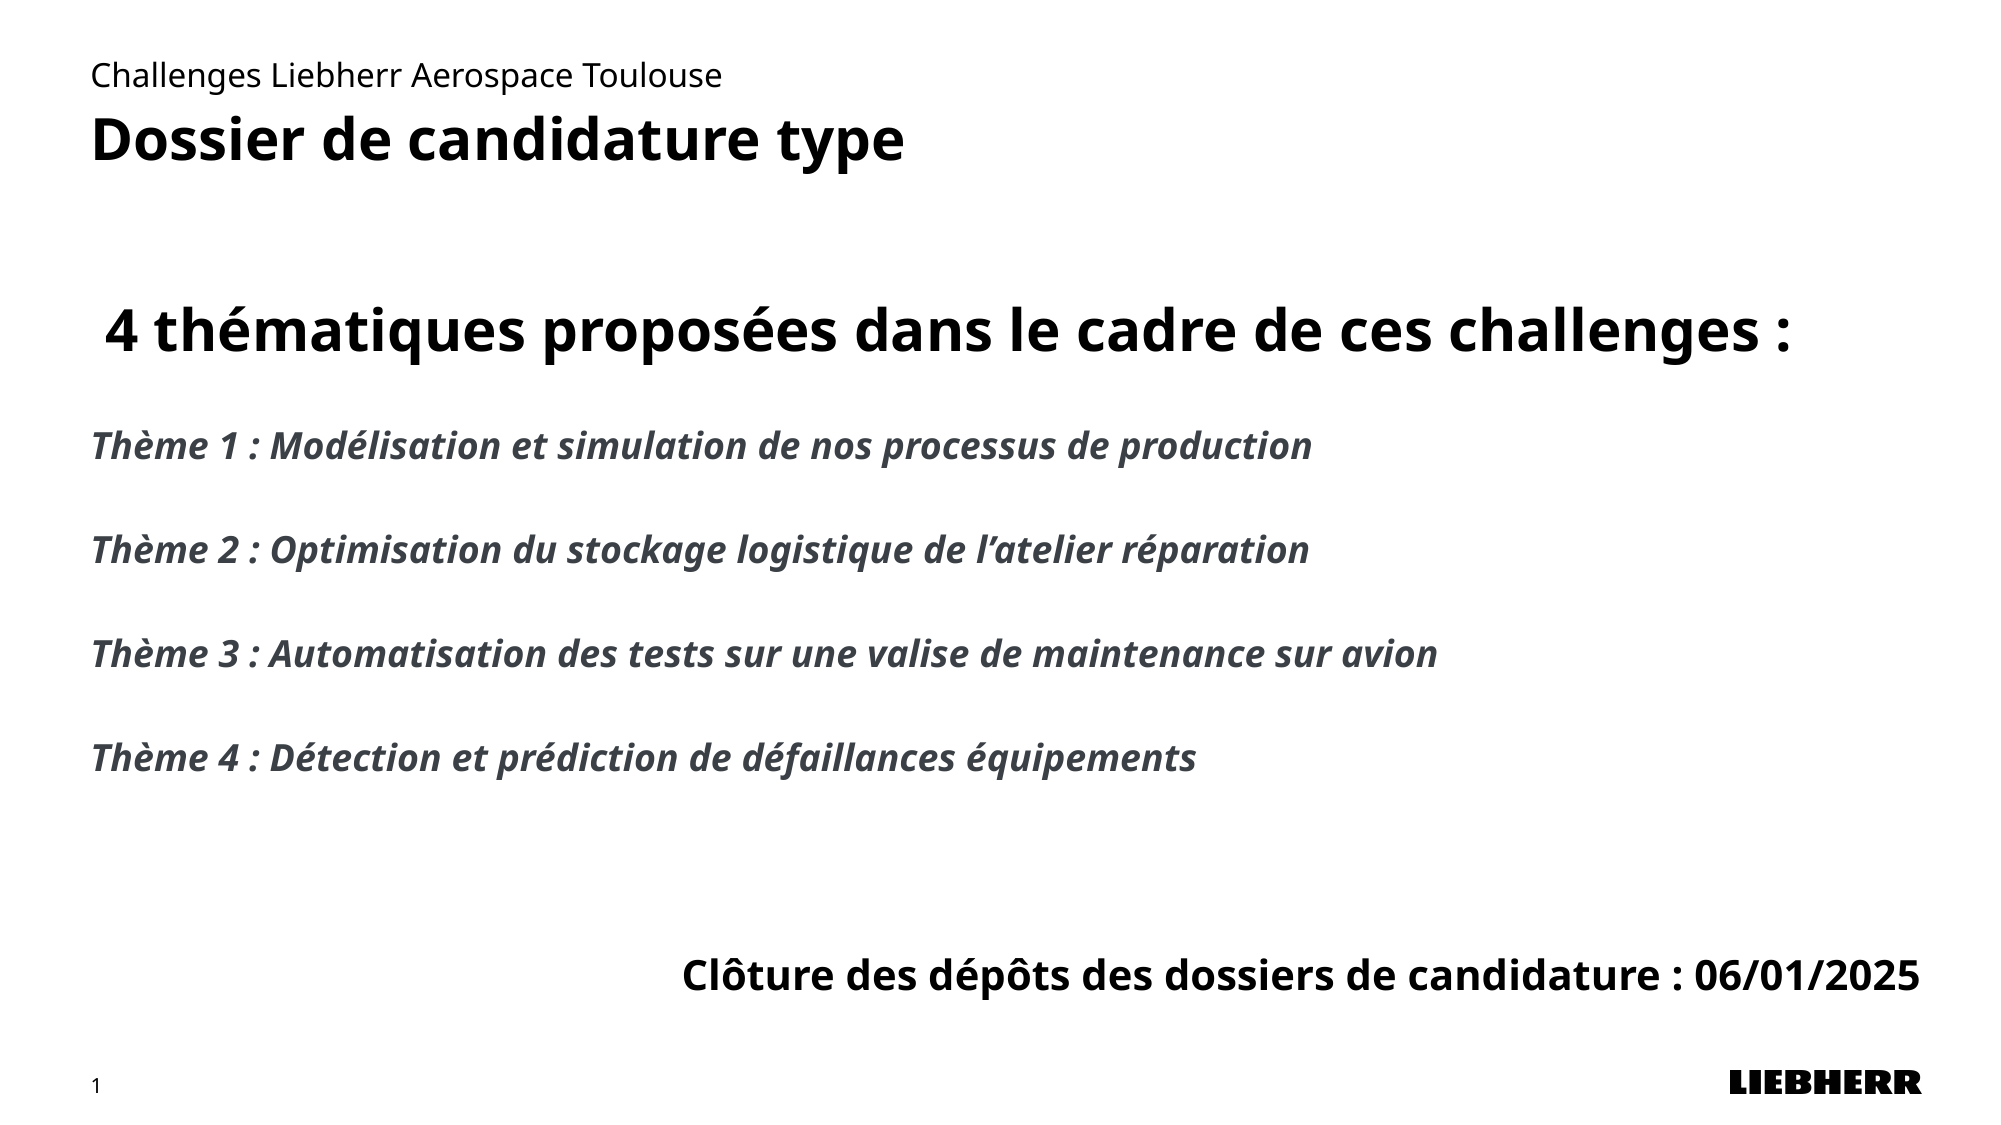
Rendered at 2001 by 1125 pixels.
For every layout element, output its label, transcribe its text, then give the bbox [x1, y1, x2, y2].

picture [1730, 1070, 1922, 1094]
slide_number 1 [90, 1074, 138, 1099]
list Challenges Liebherr Aerospace Toulouse [90, 41, 1922, 94]
title Dossier de candidature type [90, 101, 1922, 173]
list 4 thématiques proposées dans le cadre de ces challenges : Thème 1 : Modélisation et simulation de nos processus de production Thème 2 : Optimisation du stockage logistique de l’atelier réparation Thème 3 : Automatisation des tests sur une valise de maintenance sur avion Thème 4 : Détection et prédiction de défaillances équipements Clôture des dépôts des dossiers de candidature : 06/01/2025 [90, 278, 1922, 953]
